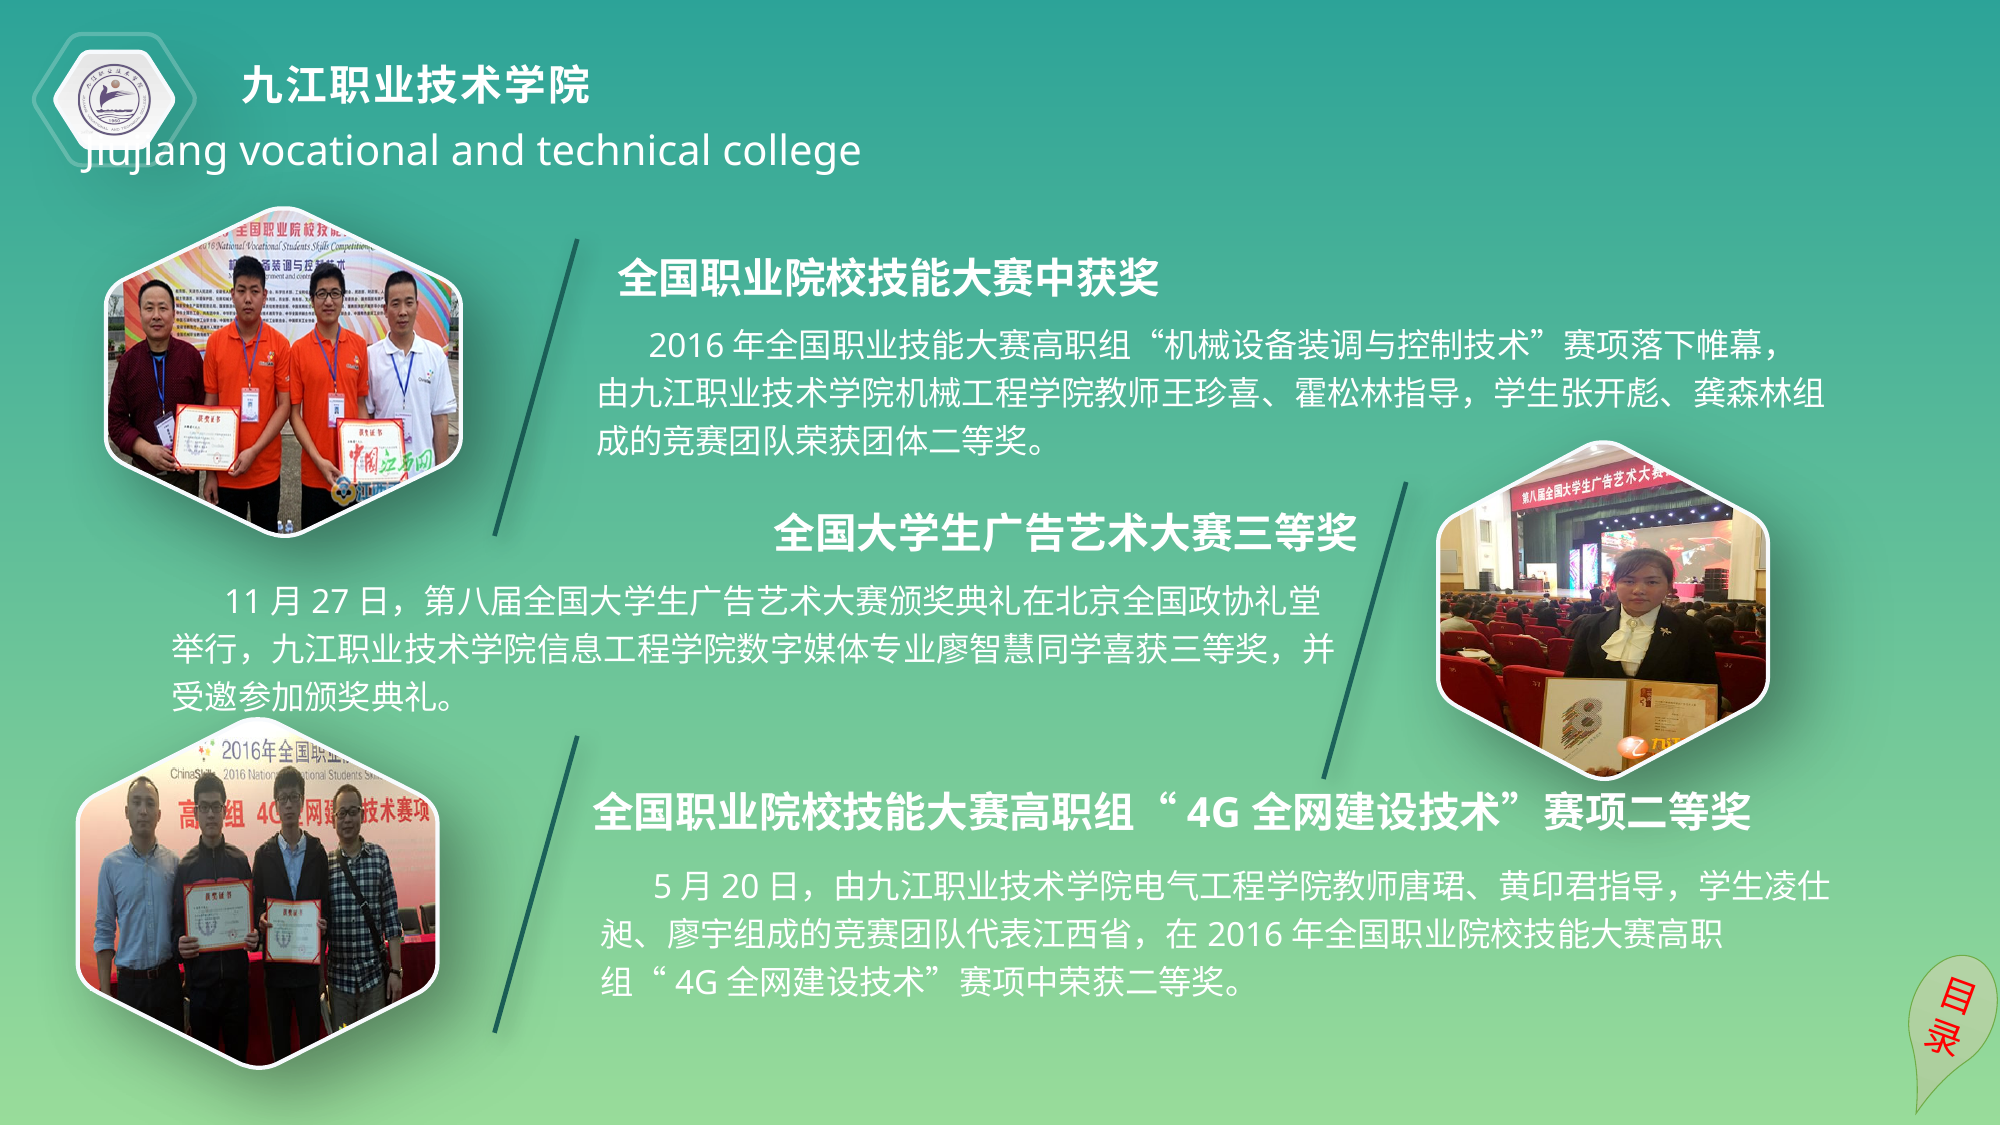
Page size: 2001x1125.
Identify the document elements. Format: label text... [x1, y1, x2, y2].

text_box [494, 735, 578, 1033]
text_box 11月27日，第八届全国大学生广告艺术大赛颁奖典礼在北京全国政协礼堂举行，九江职业技术学院信息工程学院数字媒体专业廖智慧同学喜获三等奖，并受邀参加颁奖典礼。 [156, 564, 1323, 724]
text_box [494, 239, 578, 536]
text_box 全国职业院校技能大赛高职组“4G全网建设技术”赛项二等奖 [578, 778, 1777, 844]
text_box 九江职业技术学院 [226, 51, 720, 116]
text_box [1323, 482, 1407, 779]
text_box 全国职业院校技能大赛中获奖 [602, 244, 1175, 308]
text_box 目录 [1908, 954, 1998, 1116]
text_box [1438, 442, 1768, 779]
text_box Jiujiang vocational and technical college [69, 116, 877, 182]
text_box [33, 33, 195, 166]
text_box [104, 208, 461, 536]
text_box 全国大学生广告艺术大赛三等奖 [758, 499, 1323, 564]
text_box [77, 719, 438, 1068]
text_box 5月20日，由九江职业技术学院电气工程学院教师唐珺、黄印君指导，学生凌仕昶、廖宇组成的竞赛团队代表江西省，在2016年全国职业院校技能大赛高职组“4G全网建设技术”赛项中荣获二等奖。 [585, 849, 1848, 1051]
text_box 2016年全国职业技能大赛高职组“机械设备装调与控制技术”赛项落下帷幕，由九江职业技术学院机械工程学院教师王珍喜、霍松林指导，学生张开彪、龚森林组成的竞赛团队荣获团体二等奖。 [581, 308, 1843, 468]
